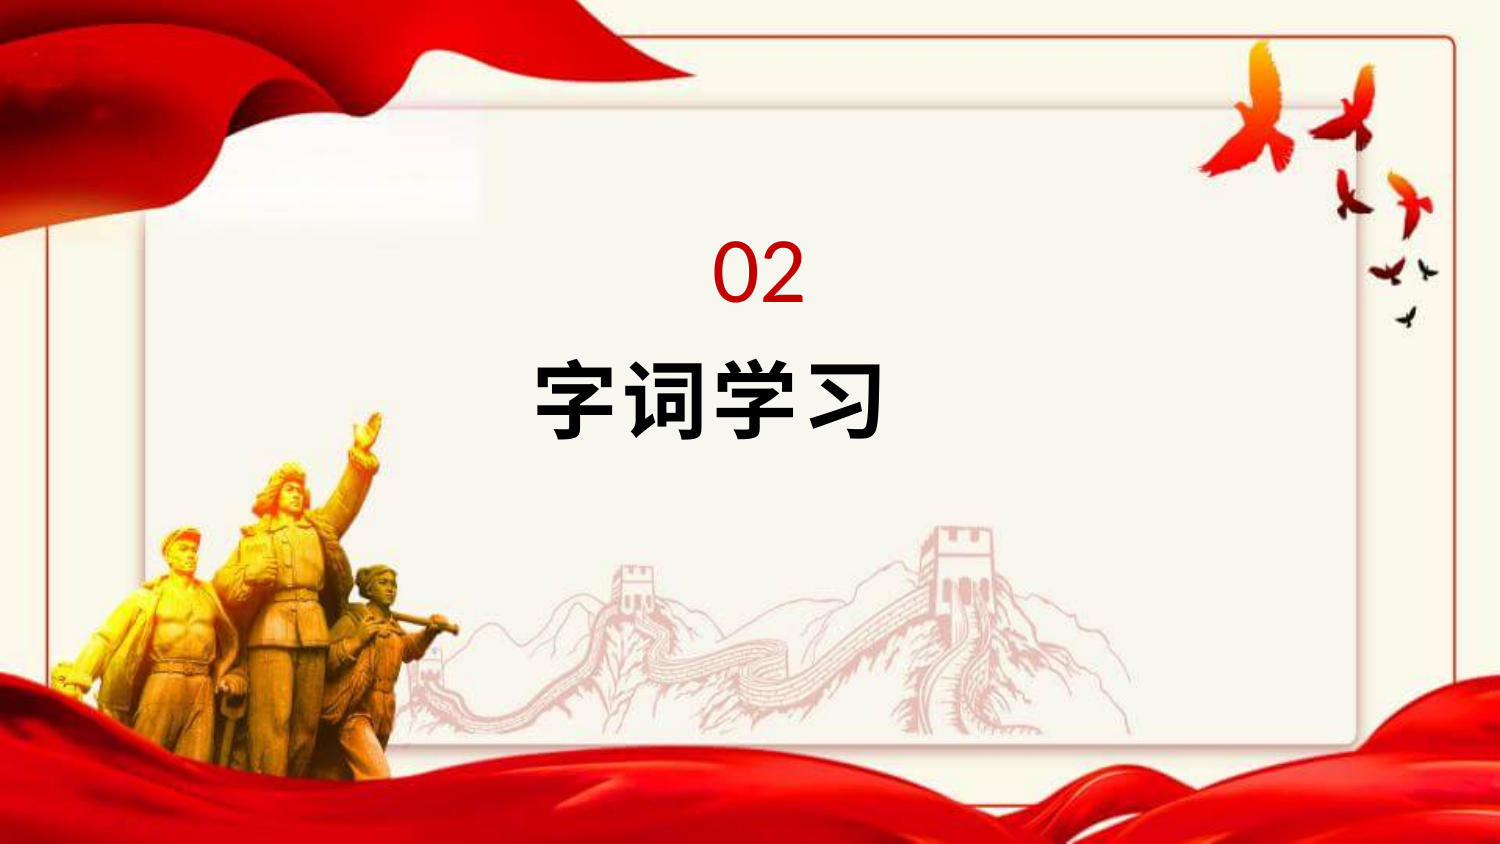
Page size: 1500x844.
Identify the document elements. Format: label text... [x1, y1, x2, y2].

picture [0, 0, 1500, 844]
text_box 字词学习 [521, 341, 998, 456]
text_box 02 [700, 203, 819, 327]
